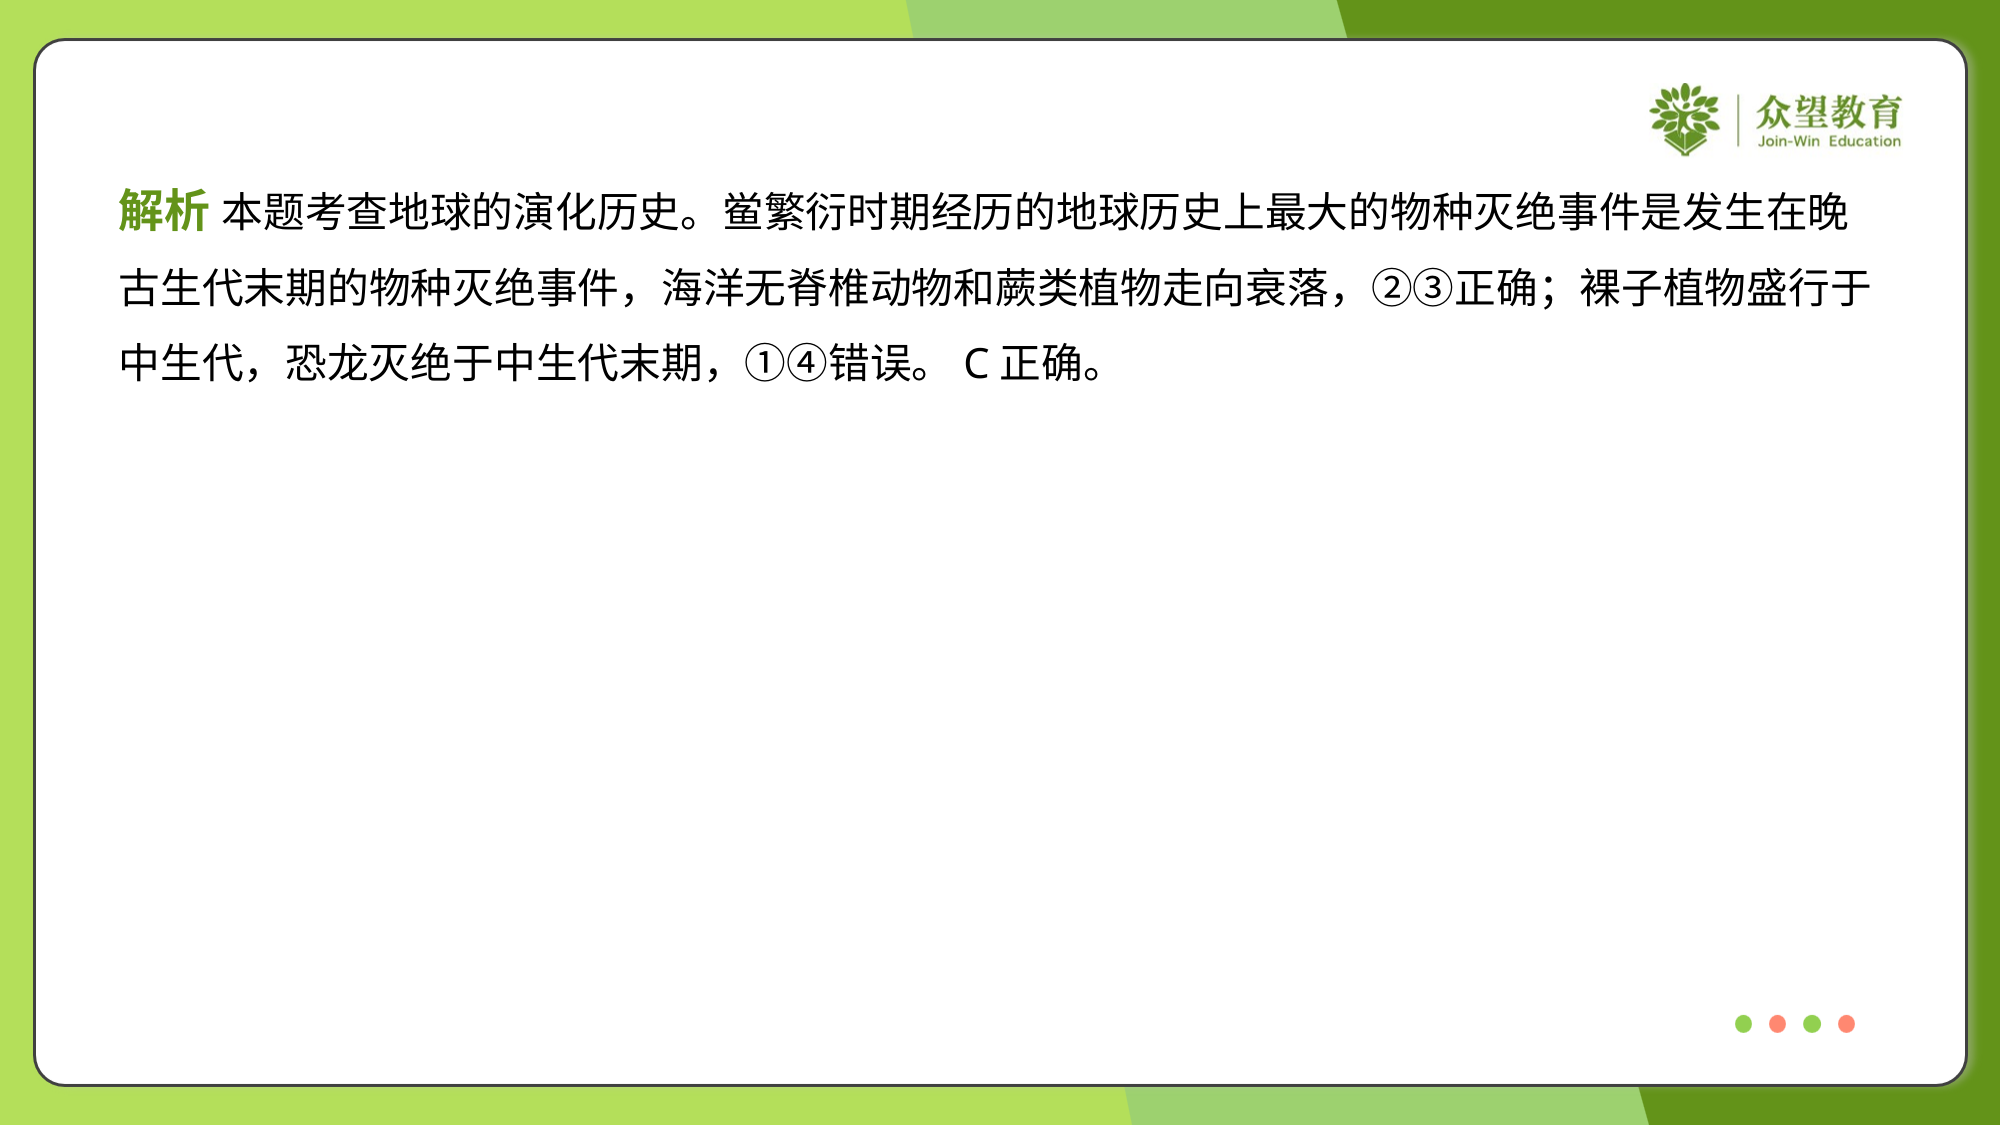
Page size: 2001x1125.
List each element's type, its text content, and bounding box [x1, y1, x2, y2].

text_box 解析 本题考查地球的演化历史。鲎繁衍时期经历的地球历史上最大的物种灭绝事件是发生在晚 古生代末期的物种灭绝事件，海洋无脊椎动物和蕨类植物走向衰落，②③正确；裸子植物盛行于 中生代，恐龙灭绝于中生代末期，①④错误。C正确。 [118, 159, 1883, 387]
picture [0, 0, 2000, 1125]
